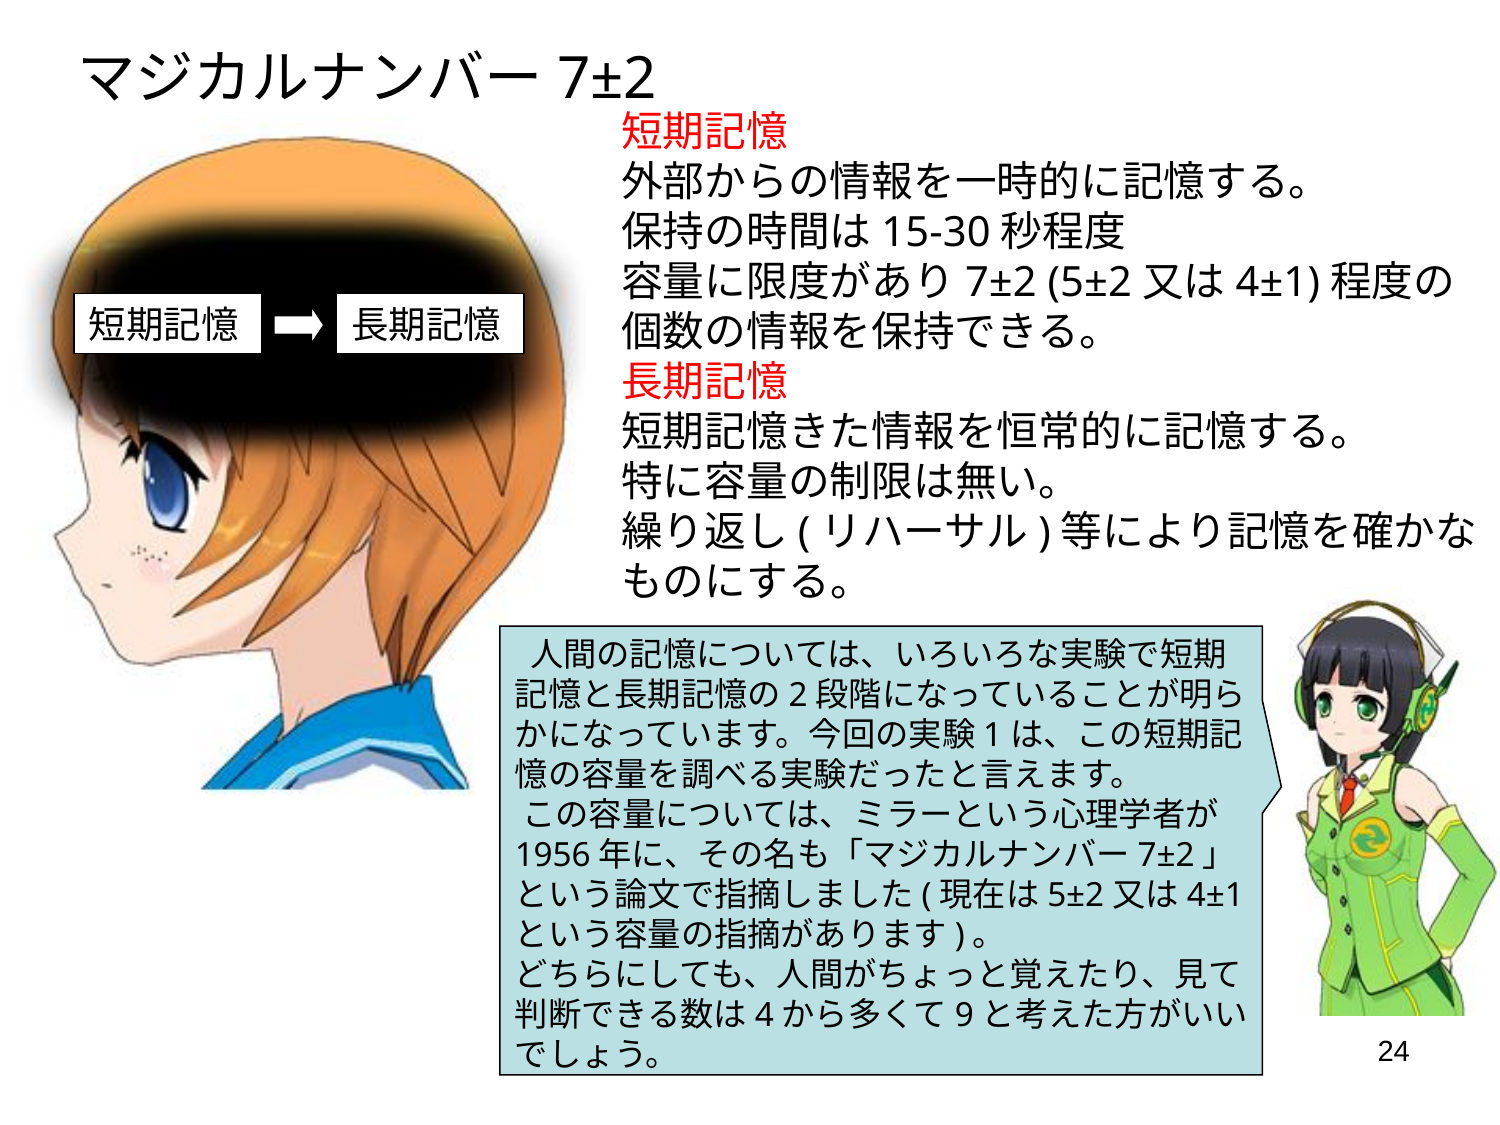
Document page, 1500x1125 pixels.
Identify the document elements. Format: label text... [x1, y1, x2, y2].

slide_number 24 [1074, 1024, 1425, 1103]
text_box マジカルナンバー7±2 [62, 32, 975, 118]
text_box 人間の記憶については、いろいろな実験で短期記憶と長期記憶の2段階になっていることが明らかになっています。今回の実験1は、この短期記憶の容量を調べる実験だったと言えます。 この容量については、ミラーという心理学者が1956年に、その名も「マジカルナンバー7±2」という論文で指摘しました(現在は5±2又は4±1という容量の指摘があります)。 どちらにしても、人間がちょっと覚えたり、見て判断できる数は4から多くて9と考えた方がいいでしょう。 [499, 626, 1276, 1075]
picture [0, 118, 586, 807]
picture [1276, 587, 1500, 1016]
text_box 短期記憶 外部からの情報を一時的に記憶する。 保持の時間は15-30秒程度 容量に限度があり7±2 (5±2又は4±1)程度の個数の情報を保持できる。 長期記憶 短期記憶きた情報を恒常的に記憶する。 特に容量の制限は無い。 繰り返し(リハーサル)等により記憶を確かなものにする。 [606, 97, 1500, 613]
